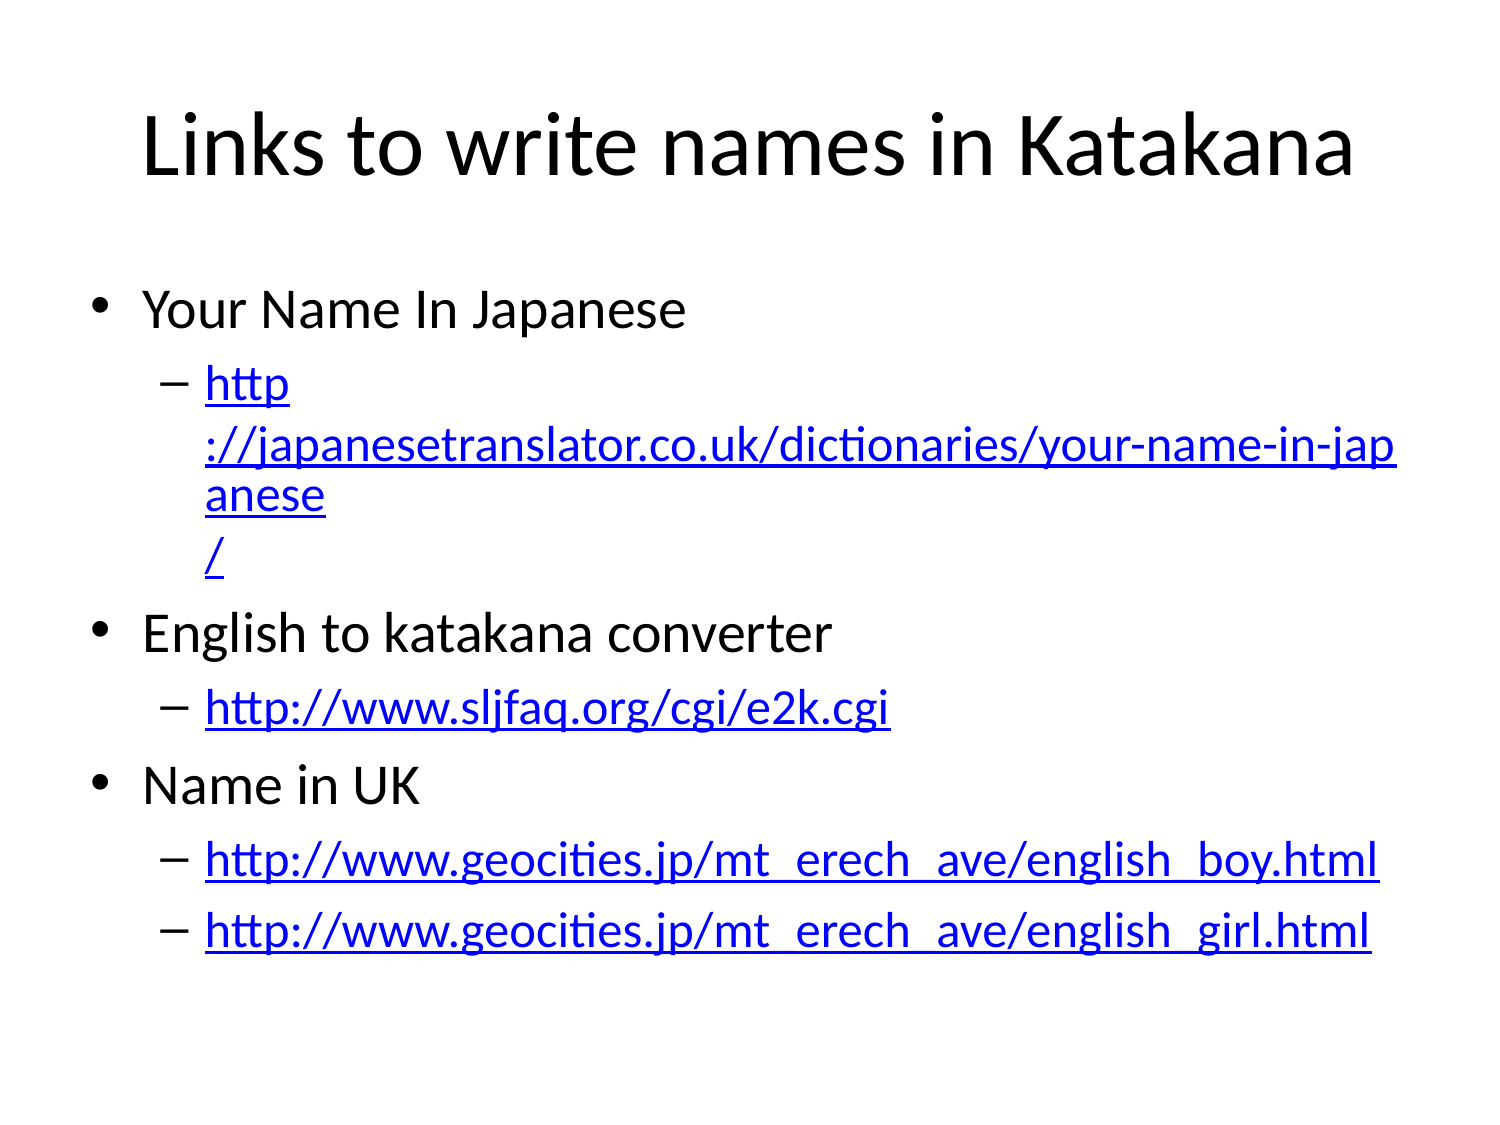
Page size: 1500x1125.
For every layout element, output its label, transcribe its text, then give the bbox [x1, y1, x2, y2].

list Your Name In Japanese http://japanesetranslator.co.uk/dictionaries/your-name-in-japanese/ English to katakana converter http://www.sljfaq.org/cgi/e2k.cgi Name in UK http://www.geocities.jp/mt_erech_ave/english_boy.html http://www.geocities.jp/mt_erech_ave/english_girl.html [75, 262, 1425, 1005]
title Links to write names in Katakana [75, 45, 1425, 233]
